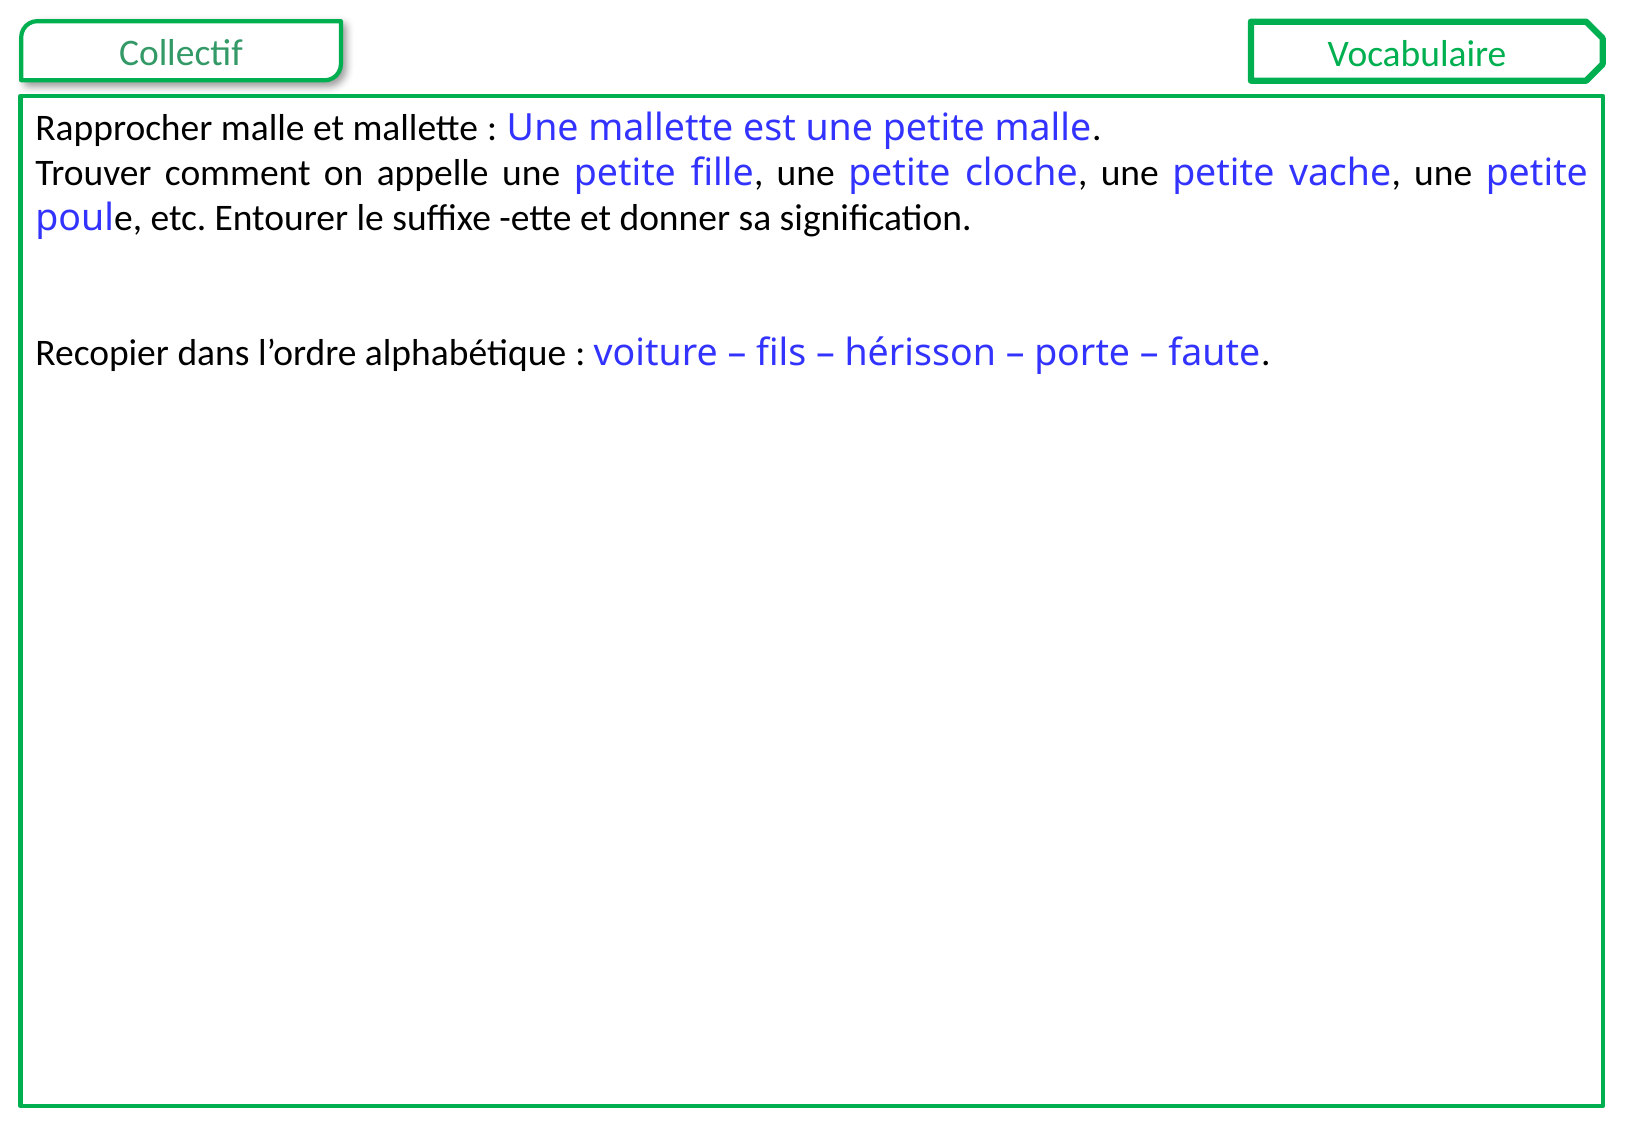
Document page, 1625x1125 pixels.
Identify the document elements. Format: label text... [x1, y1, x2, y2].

list Vocabulaire [1250, 21, 1584, 81]
list Rapprocher malle et mallette : Une mallette est une petite malle. Trouver comment on appelle une petite fille, une petite cloche, une petite vache, une petite poule, etc. Entourer le suffixe -ette et donner sa signification. Recopier dans l’ordre alphabétique : voiture – fils – hérisson – porte – faute. [18, 94, 1605, 1108]
